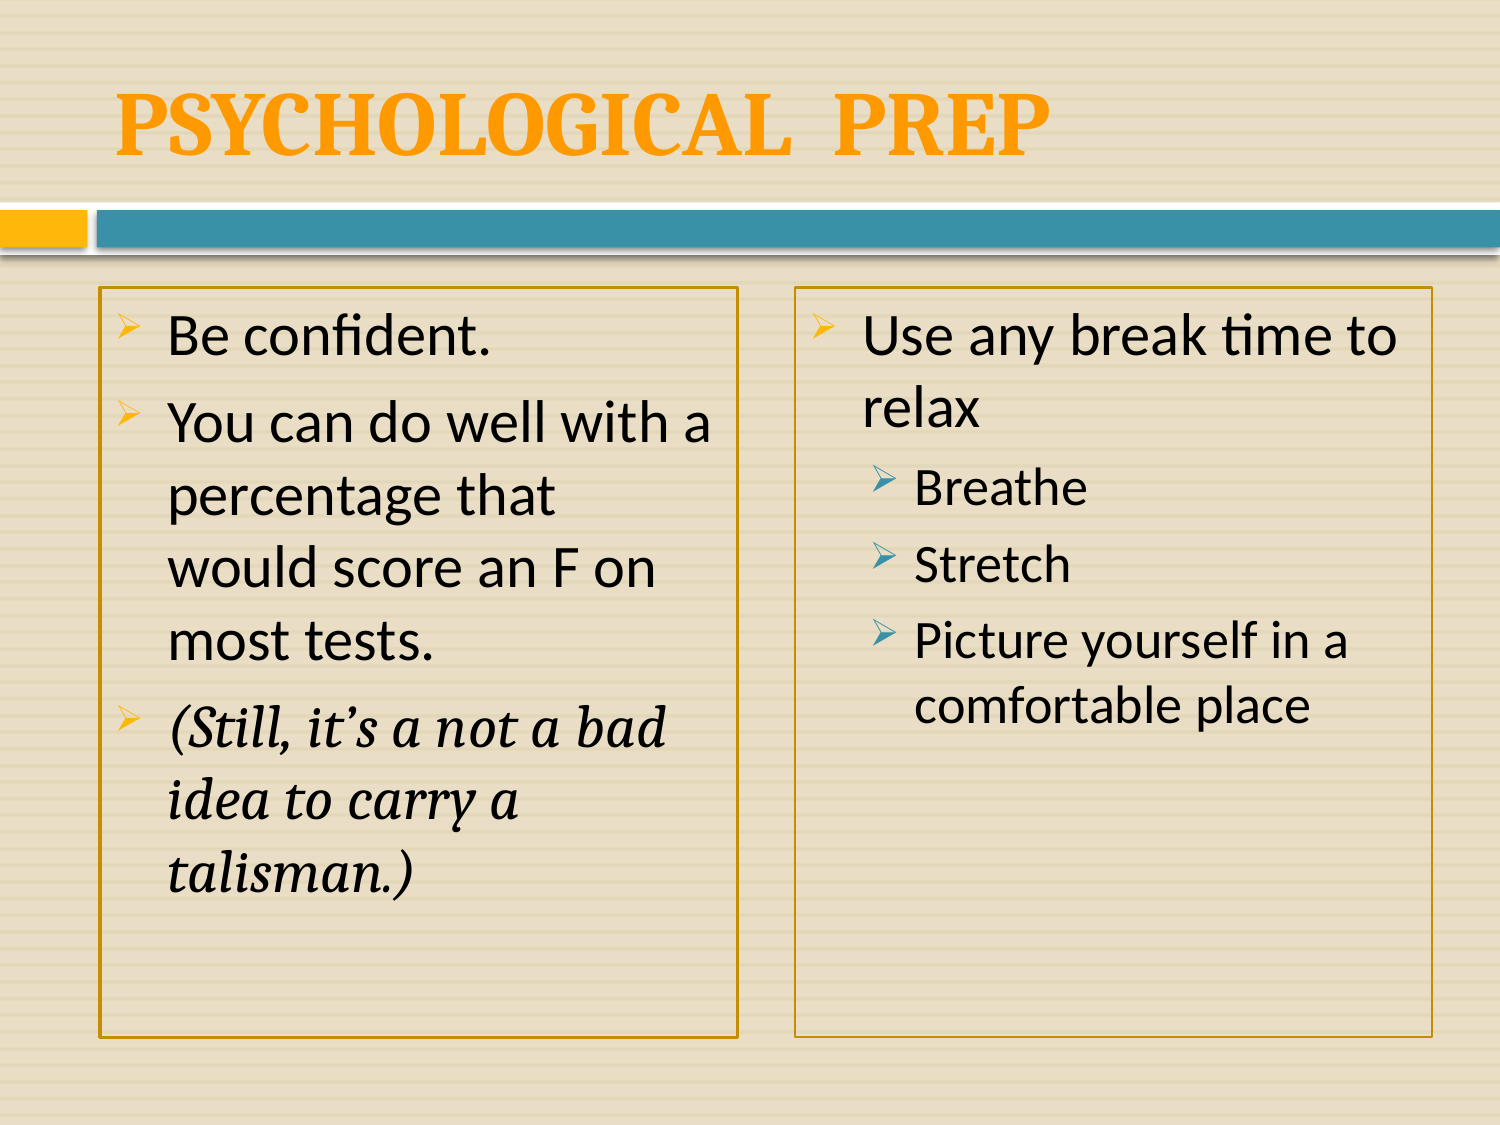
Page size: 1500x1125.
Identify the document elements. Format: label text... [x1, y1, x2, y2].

list Use any break time to relax Breathe Stretch Picture yourself in a comfortable place [794, 287, 1433, 1038]
title PSYCHOLOGICAL PREP [99, 37, 1438, 200]
list Be confident. You can do well with a percentage that would score an F on most tests. (Still, it’s a not a bad idea to carry a talisman.) [99, 287, 738, 1038]
